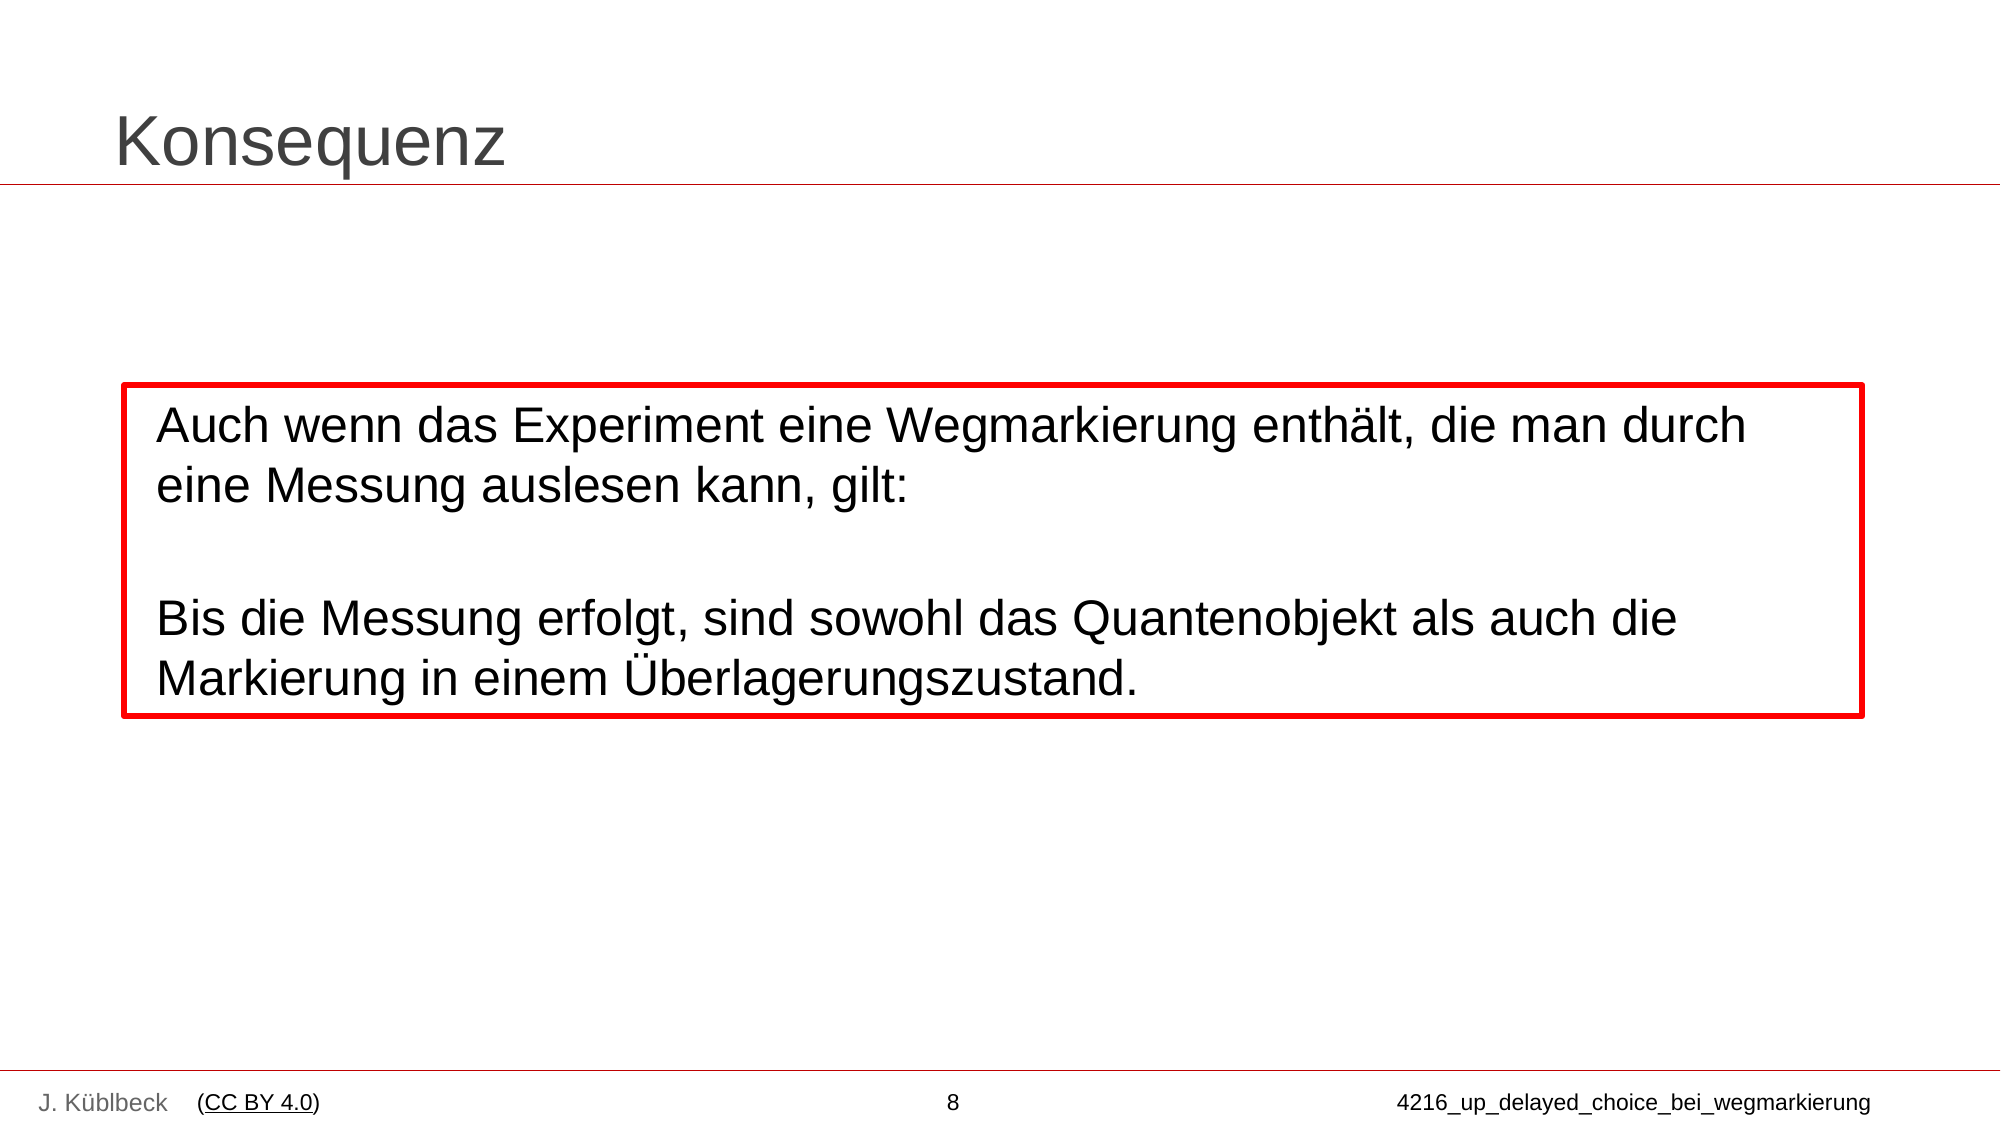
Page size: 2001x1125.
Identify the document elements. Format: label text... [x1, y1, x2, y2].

list Auch wenn das Experiment eine Wegmarkierung enthält, die man durch eine Messung auslesen kann, gilt: Bis die Messung erfolgt, sind sowohl das Quantenobjekt als auch die Markierung in einem Überlagerungszustand. [124, 385, 1863, 717]
title Konsequenz [99, 90, 1900, 185]
